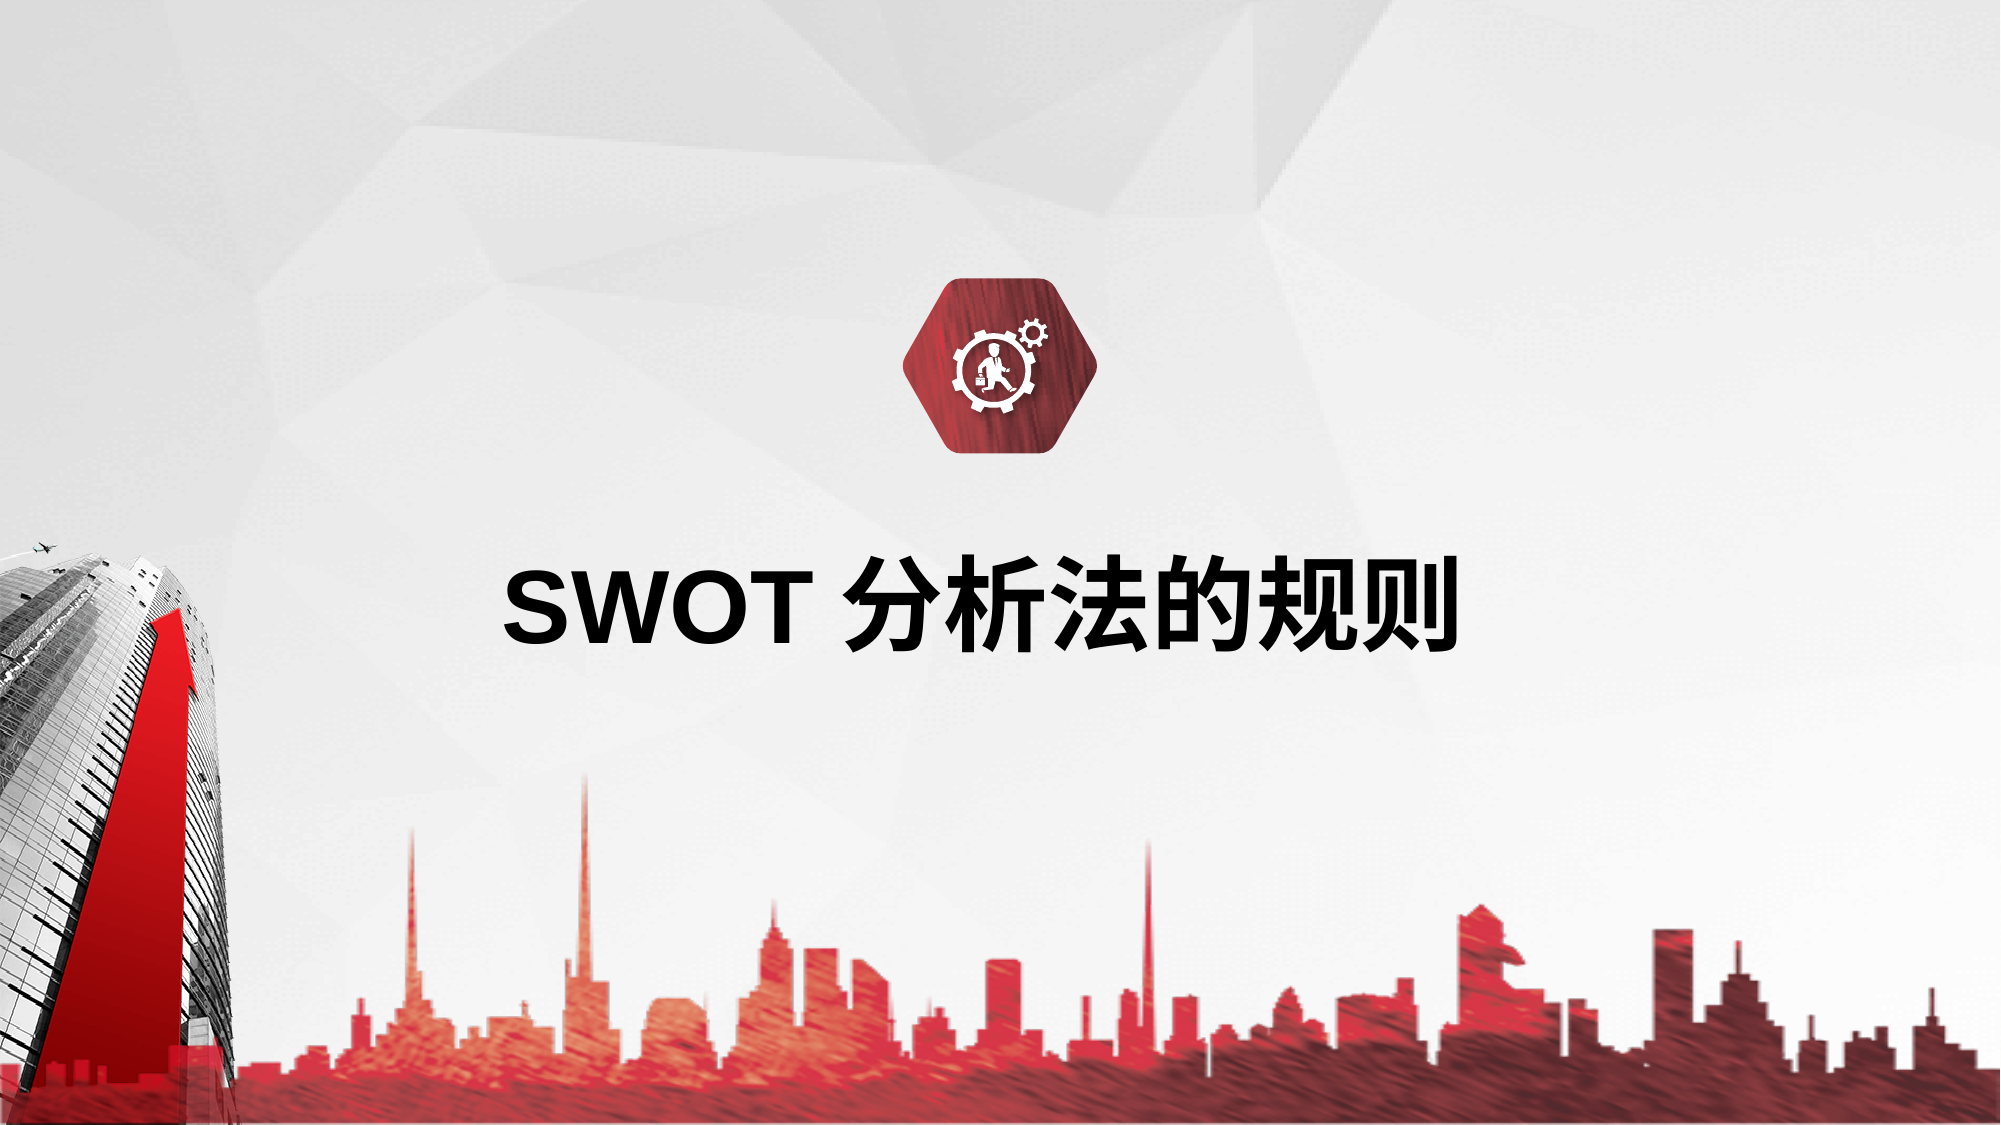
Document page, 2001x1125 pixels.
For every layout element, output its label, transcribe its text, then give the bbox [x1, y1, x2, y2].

picture [0, 0, 2001, 1125]
text_box [951, 318, 1049, 414]
text_box [902, 278, 1098, 454]
text_box SWOT分析法的规则 [364, 533, 1602, 671]
